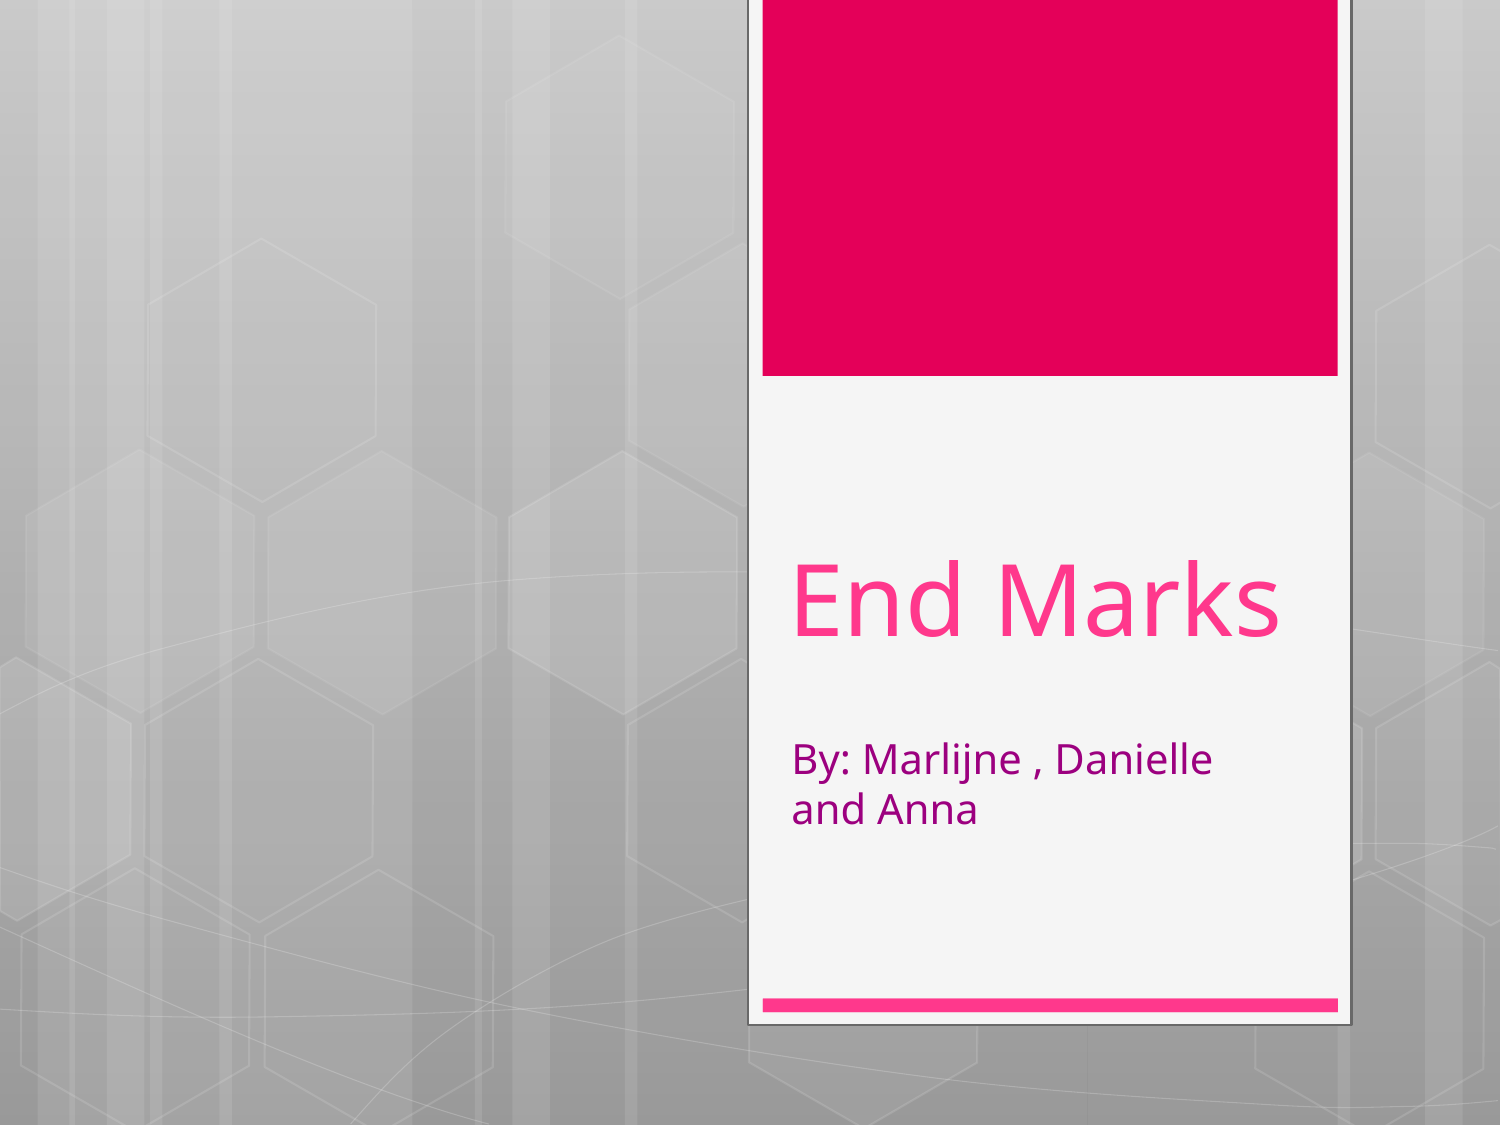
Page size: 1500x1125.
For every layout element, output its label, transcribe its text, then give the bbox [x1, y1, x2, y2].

subtitle By: Marlijne , Danielle and Anna [776, 725, 1320, 933]
title End Marks [773, 444, 1318, 665]
